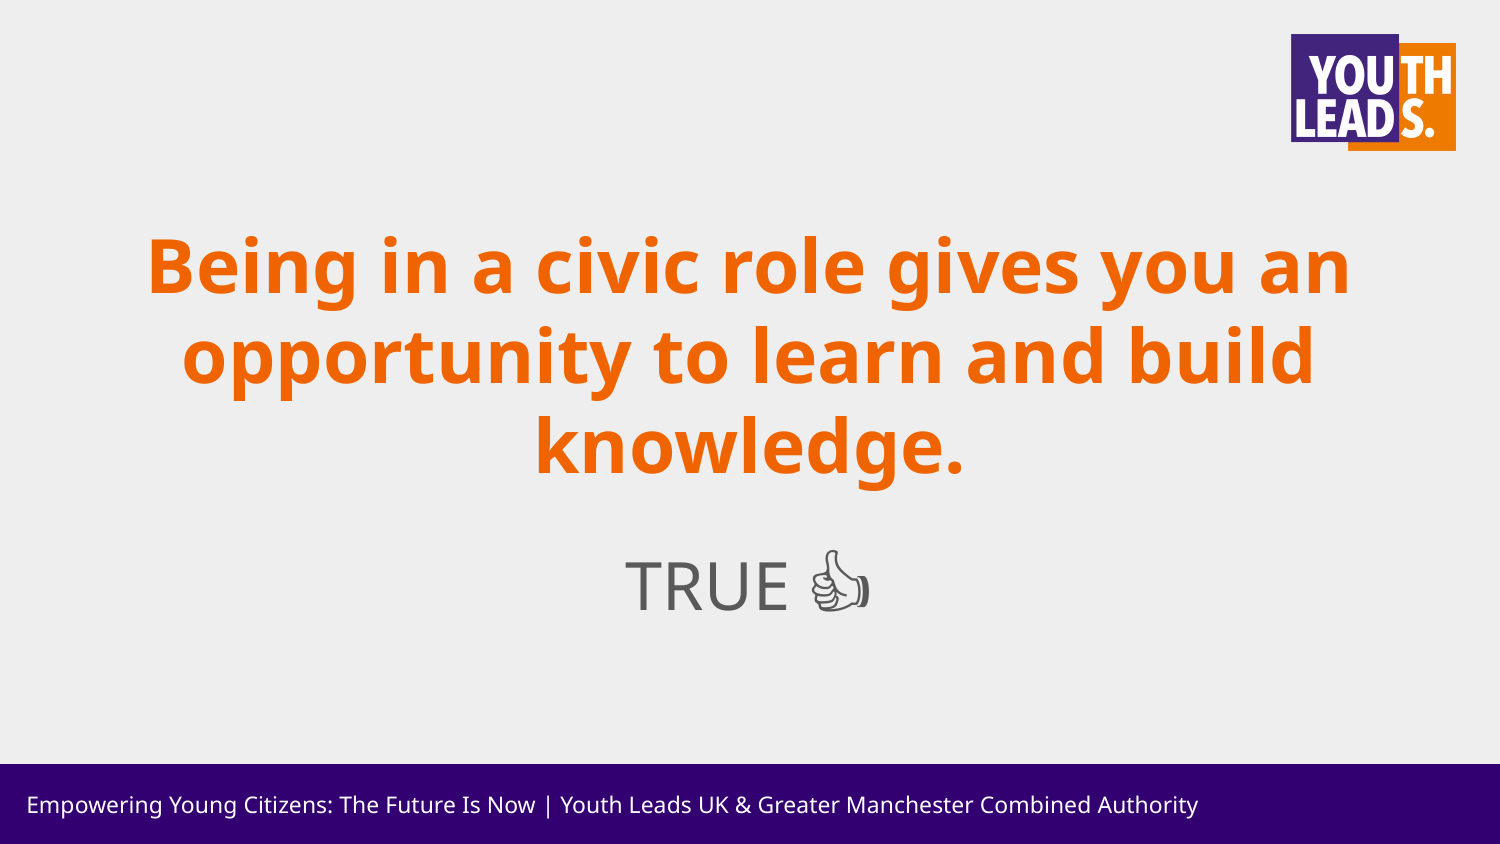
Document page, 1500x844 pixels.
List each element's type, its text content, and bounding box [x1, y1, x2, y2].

list TRUE 👍 [51, 517, 1449, 731]
title Being in a civic role gives you an opportunity to learn and build knowledge. [51, 181, 1449, 504]
picture [1291, 34, 1456, 151]
